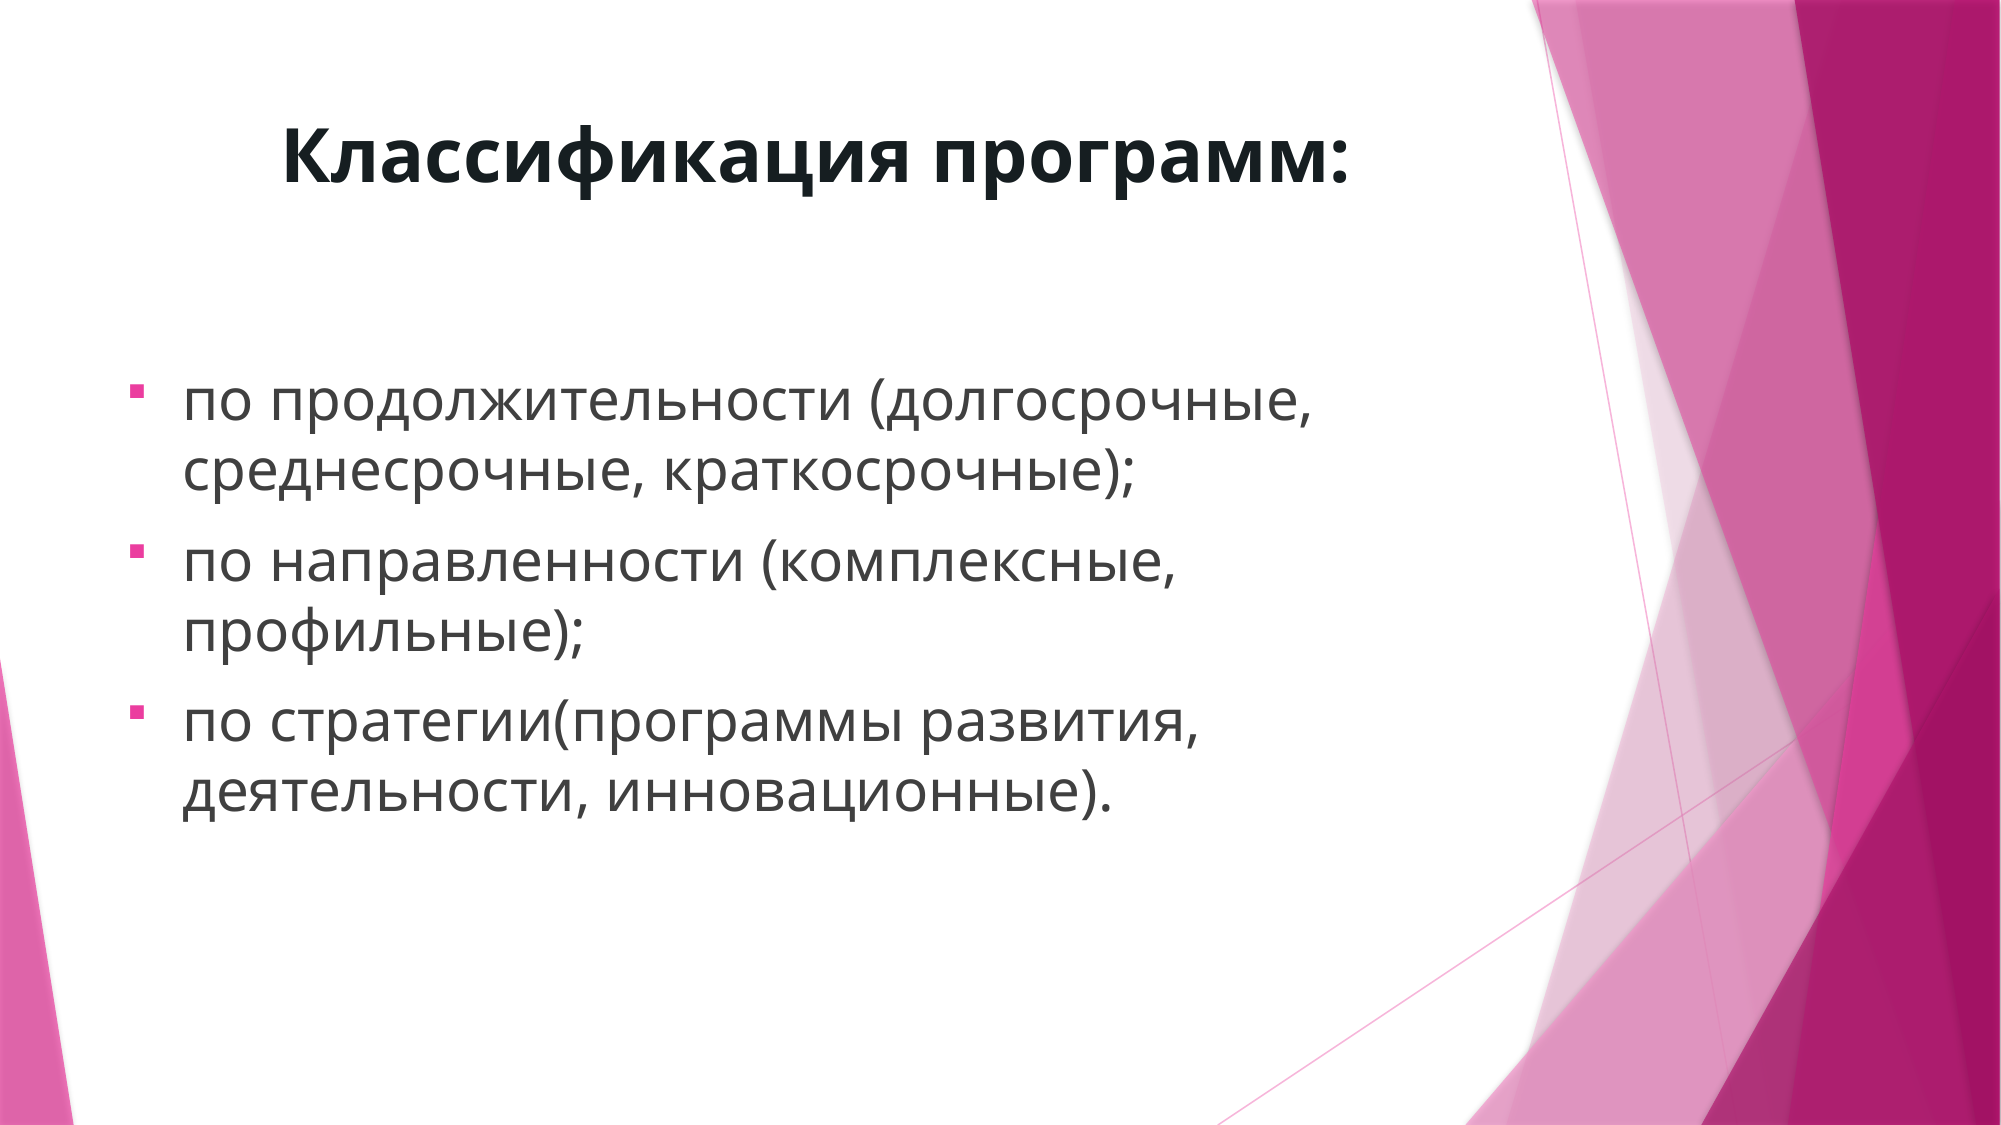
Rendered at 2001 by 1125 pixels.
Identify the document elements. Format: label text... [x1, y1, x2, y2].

list по продолжительности (долгосрочные, среднесрочные, краткосрочные); по направленности (комплексные, профильные); по стратегии(программы развития, деятельности, инновационные). [111, 354, 1522, 992]
title Классификация программ: [111, 99, 1522, 317]
